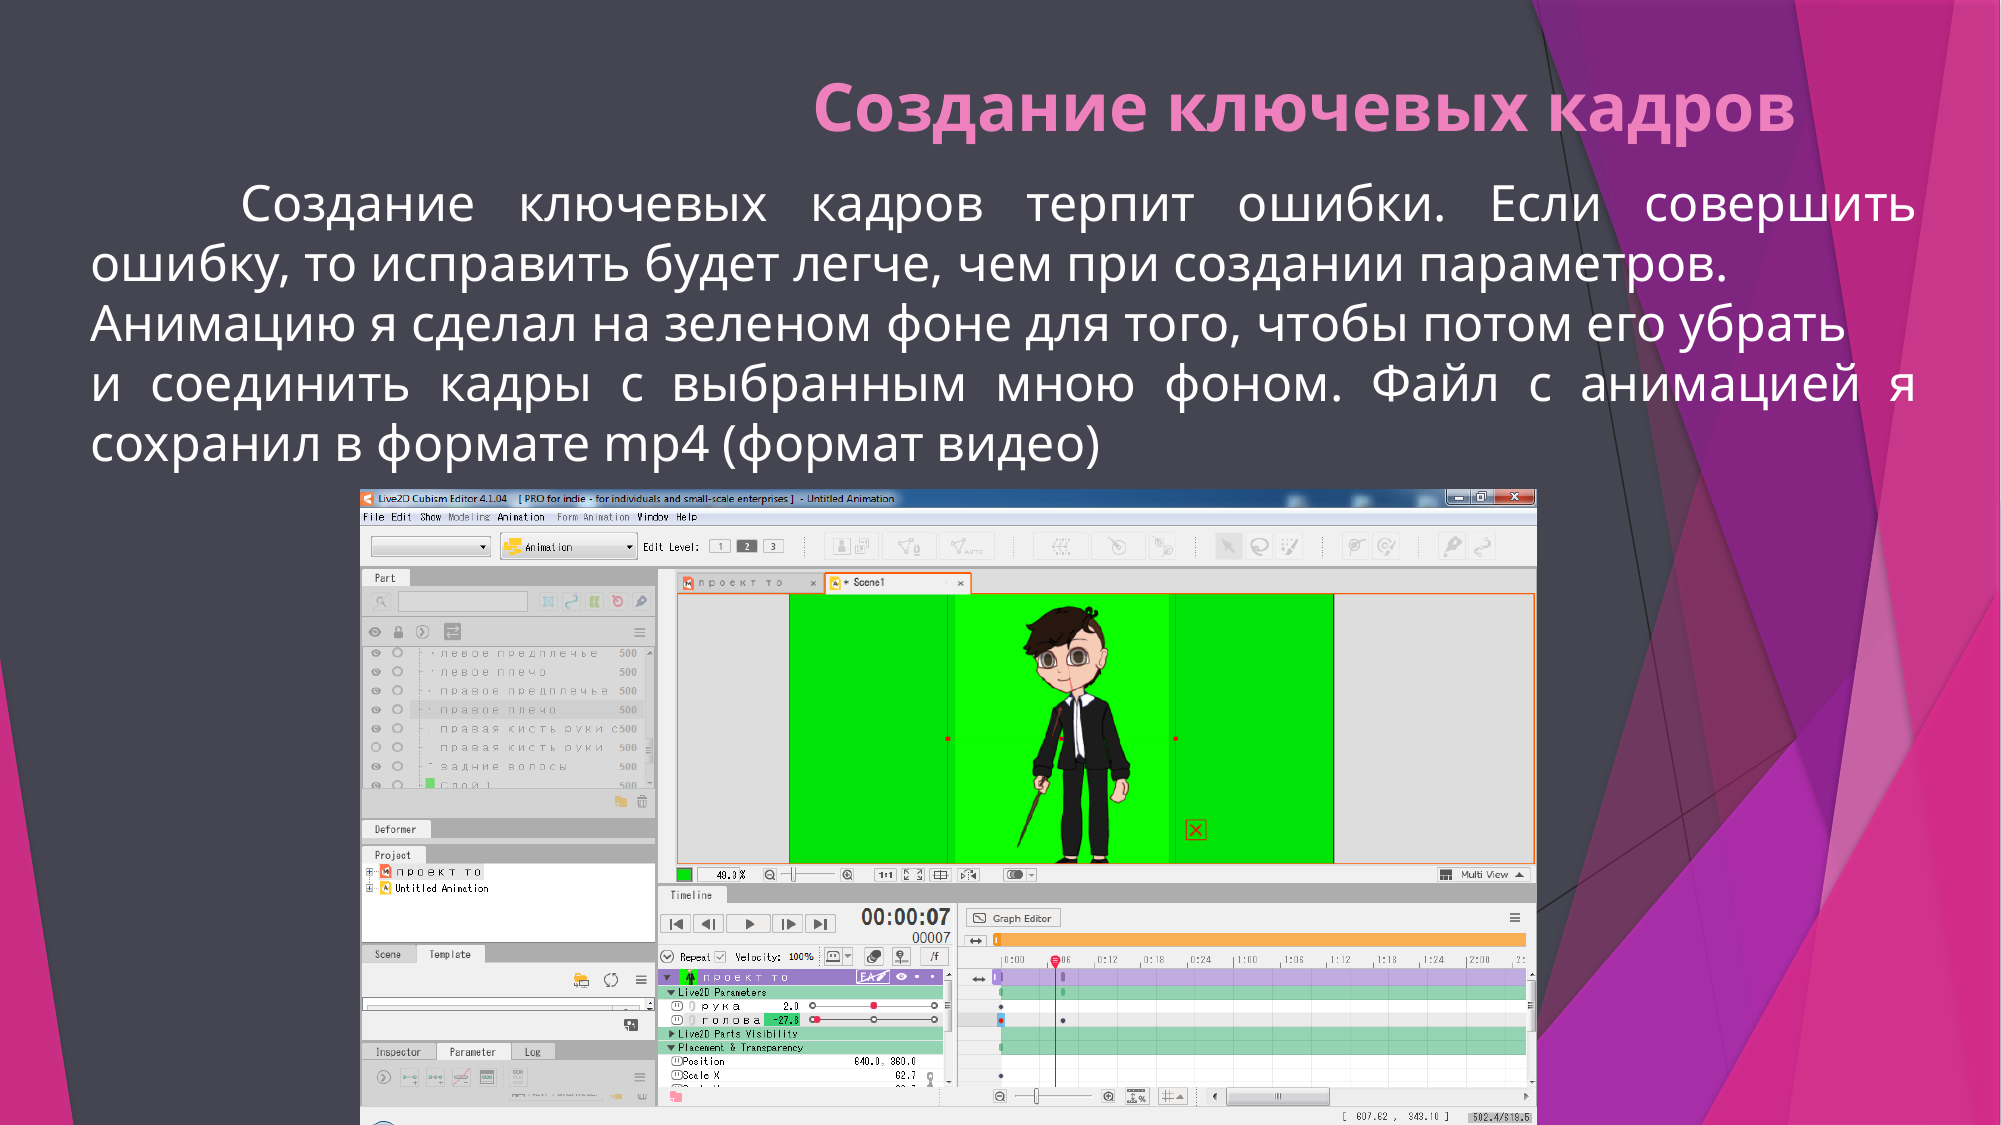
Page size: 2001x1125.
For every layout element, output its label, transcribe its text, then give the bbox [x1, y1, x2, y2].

picture [359, 488, 1537, 1125]
text_box Создание ключевых кадров терпит ошибки. Если совершить ошибку, то исправить будет легче, чем при создании параметров. Анимацию я сделал на зеленом фоне для того, чтобы потом его убрать и соединить кадры с выбранным мною фоном. Файл с анимацией я сохранил в формате mp4 (формат видео) [75, 164, 1933, 584]
text_box Создание ключевых кадров [497, 57, 1962, 197]
